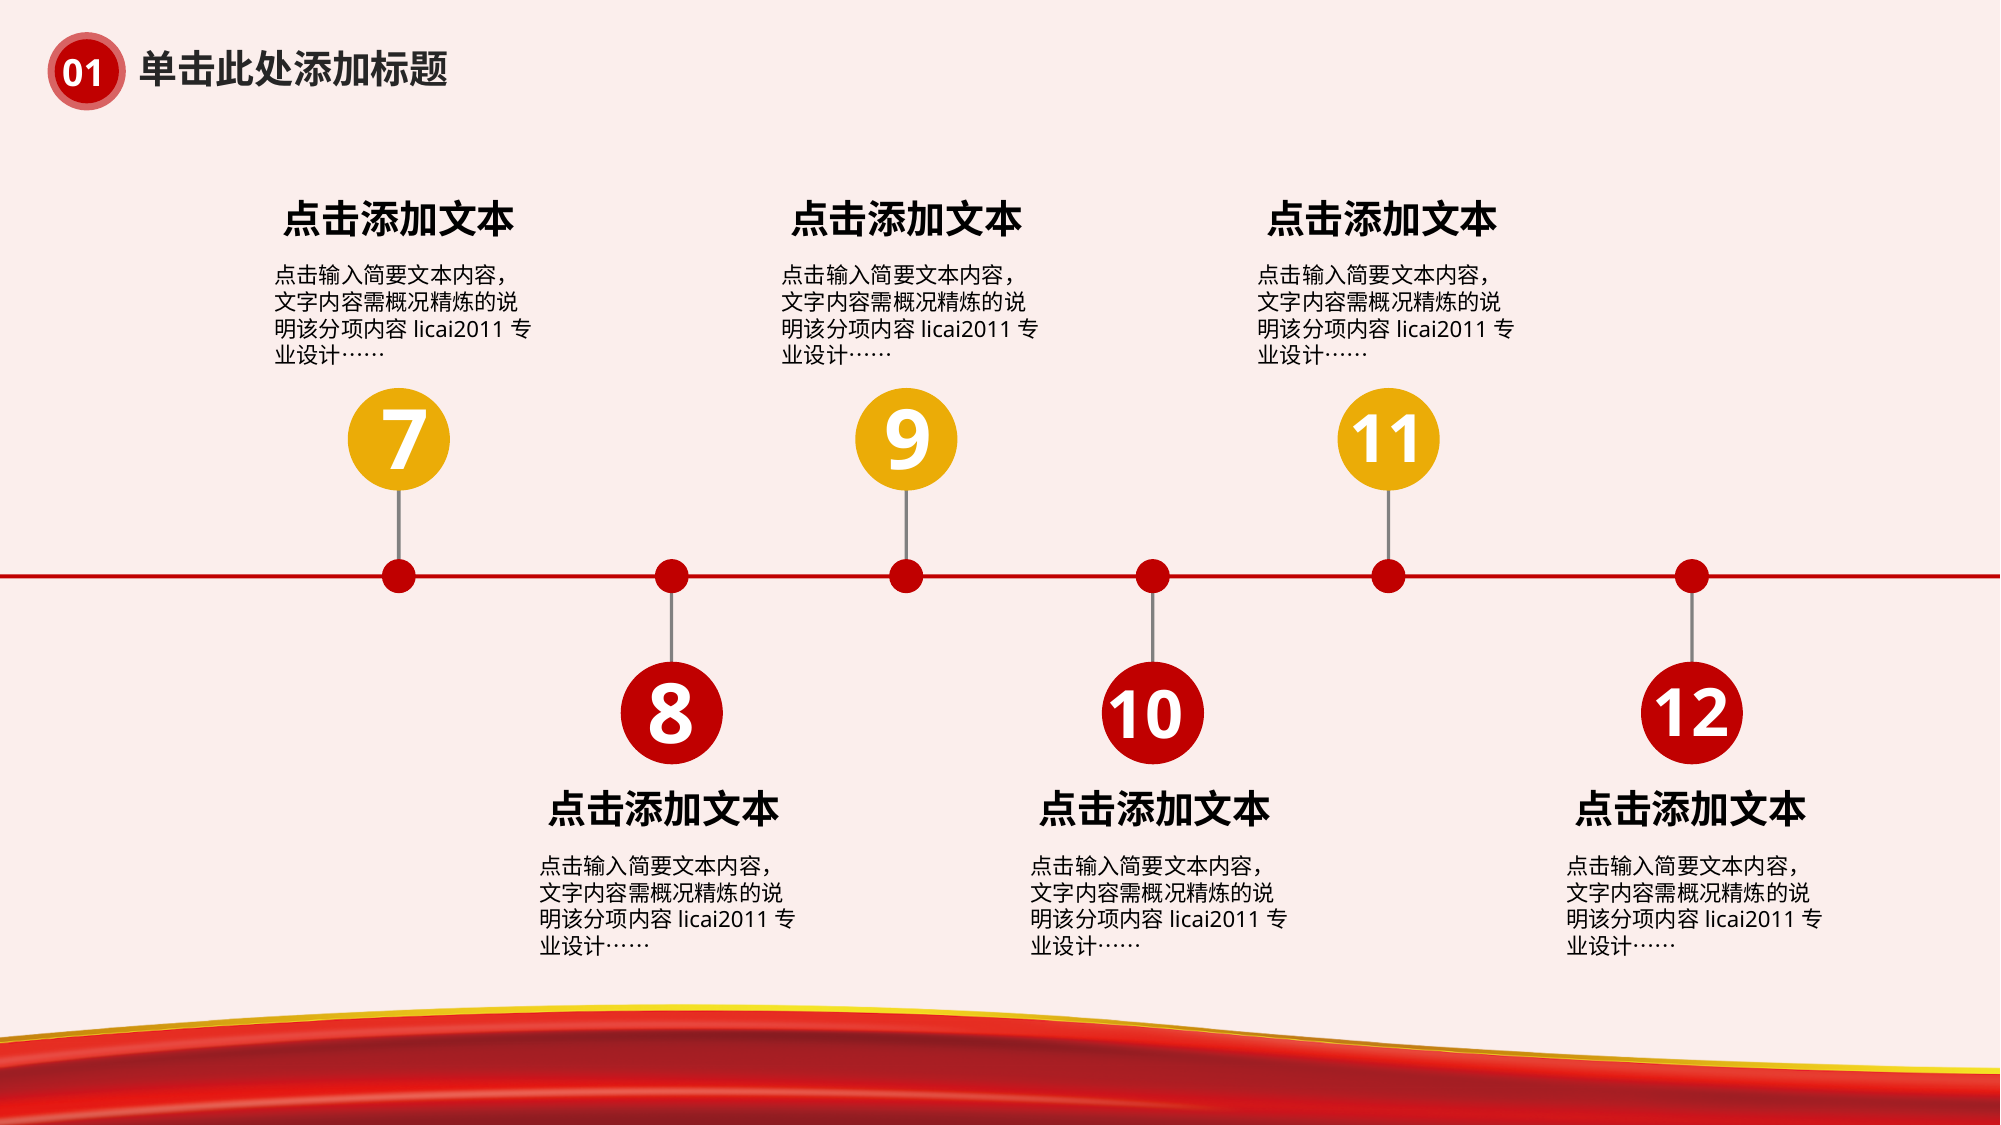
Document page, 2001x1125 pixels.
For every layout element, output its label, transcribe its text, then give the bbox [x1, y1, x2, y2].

text_box 点击添加文本 [1024, 777, 1287, 839]
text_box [1337, 387, 1440, 491]
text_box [347, 378, 450, 494]
text_box [1170, 574, 1371, 579]
picture [0, 931, 2000, 1125]
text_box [1640, 661, 1743, 765]
text_box [61, 101, 113, 111]
text_box 单击此处添加标题 [123, 36, 482, 99]
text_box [1674, 559, 1709, 661]
text_box [416, 574, 654, 579]
text_box 点击添加文本 [532, 777, 795, 839]
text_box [1135, 559, 1170, 661]
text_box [620, 653, 723, 769]
text_box [1709, 574, 2000, 579]
text_box [61, 32, 112, 41]
text_box [0, 574, 381, 579]
text_box 点击输入简要文本内容，文字内容需概况精炼的说明该分项内容licai2011专业设计…… [524, 844, 815, 931]
text_box 点击添加文本 [268, 187, 531, 249]
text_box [1371, 491, 1406, 594]
text_box 点击添加文本 [775, 187, 1038, 249]
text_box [855, 378, 958, 494]
text_box [924, 574, 1135, 579]
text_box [1096, 661, 1204, 765]
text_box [381, 494, 416, 594]
text_box 点击输入简要文本内容，文字内容需概况精炼的说明该分项内容licai2011专业设计…… [1551, 844, 1842, 931]
text_box 点击添加文本 [1559, 777, 1822, 839]
text_box 点击输入简要文本内容，文字内容需概况精炼的说明该分项内容licai2011专业设计…… [1015, 844, 1306, 931]
text_box 点击输入简要文本内容，文字内容需概况精炼的说明该分项内容licai2011专业设计…… [1242, 254, 1534, 376]
text_box 点击输入简要文本内容，文字内容需概况精炼的说明该分项内容licai2011专业设计…… [767, 254, 1058, 376]
text_box [689, 574, 889, 579]
text_box 01 [47, 41, 149, 101]
text_box [1406, 574, 1674, 579]
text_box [889, 494, 924, 594]
text_box 点击输入简要文本内容，文字内容需概况精炼的说明该分项内容licai2011专业设计…… [259, 254, 550, 376]
text_box 点击添加文本 [1251, 187, 1514, 249]
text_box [654, 559, 689, 653]
